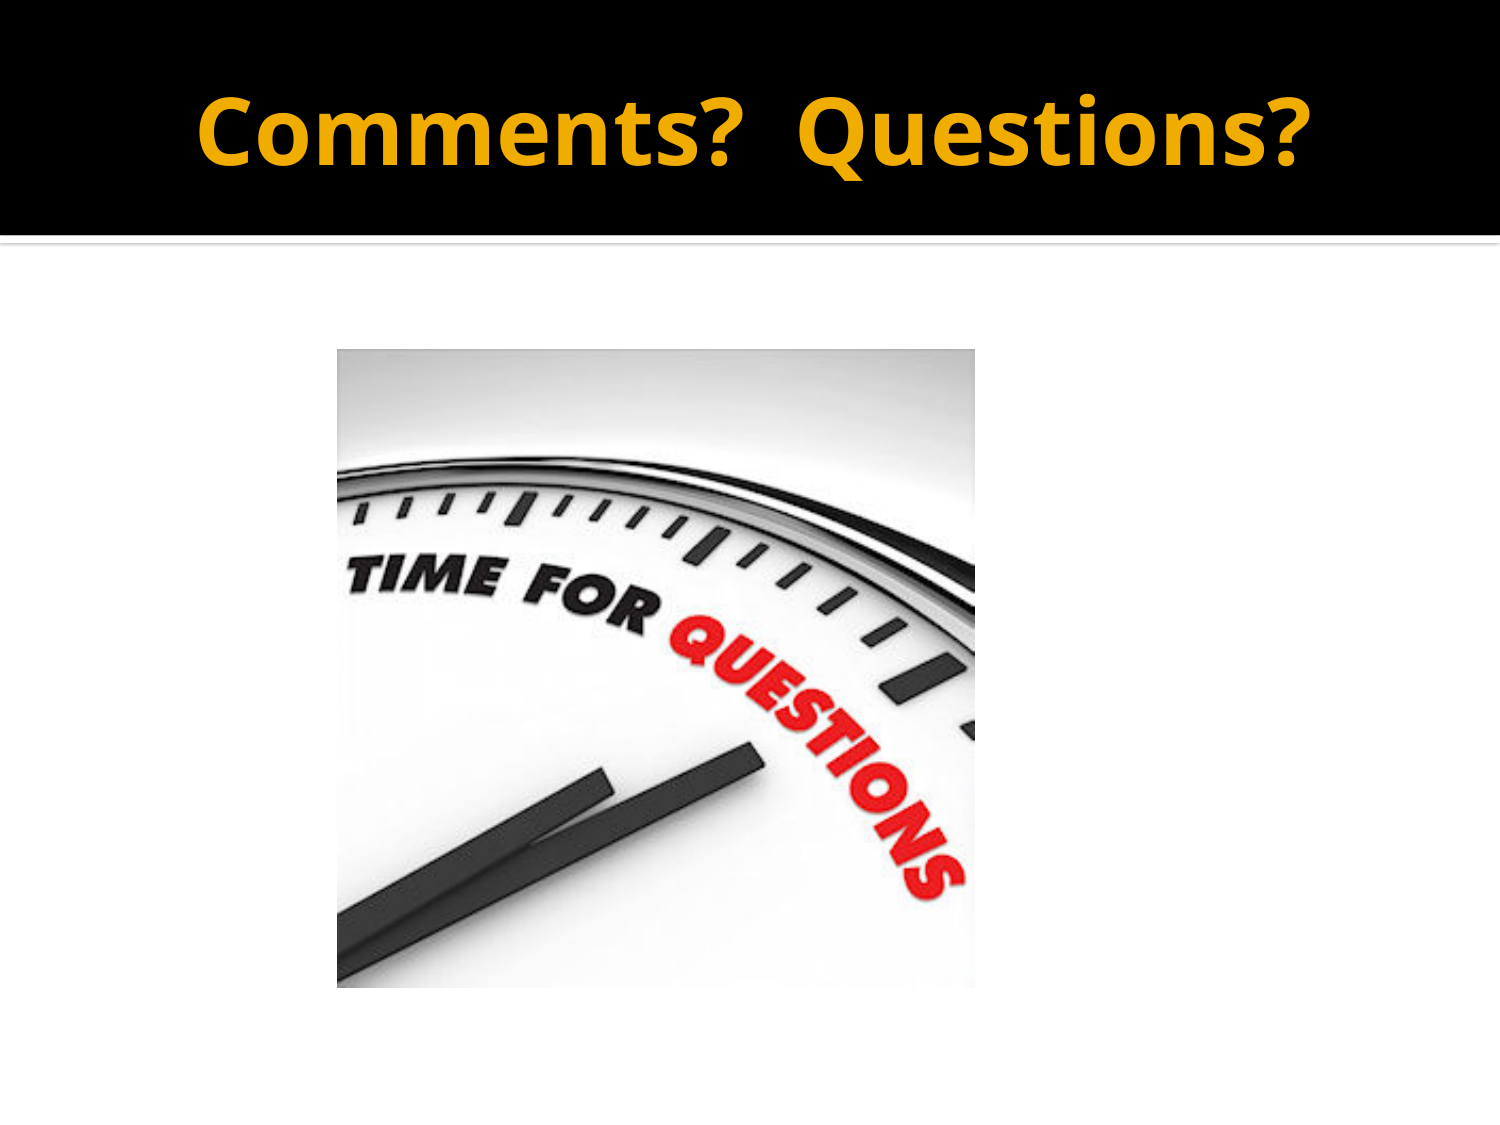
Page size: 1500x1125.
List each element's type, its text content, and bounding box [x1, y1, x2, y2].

picture [337, 349, 975, 988]
title Comments? Questions? [75, 24, 1425, 231]
